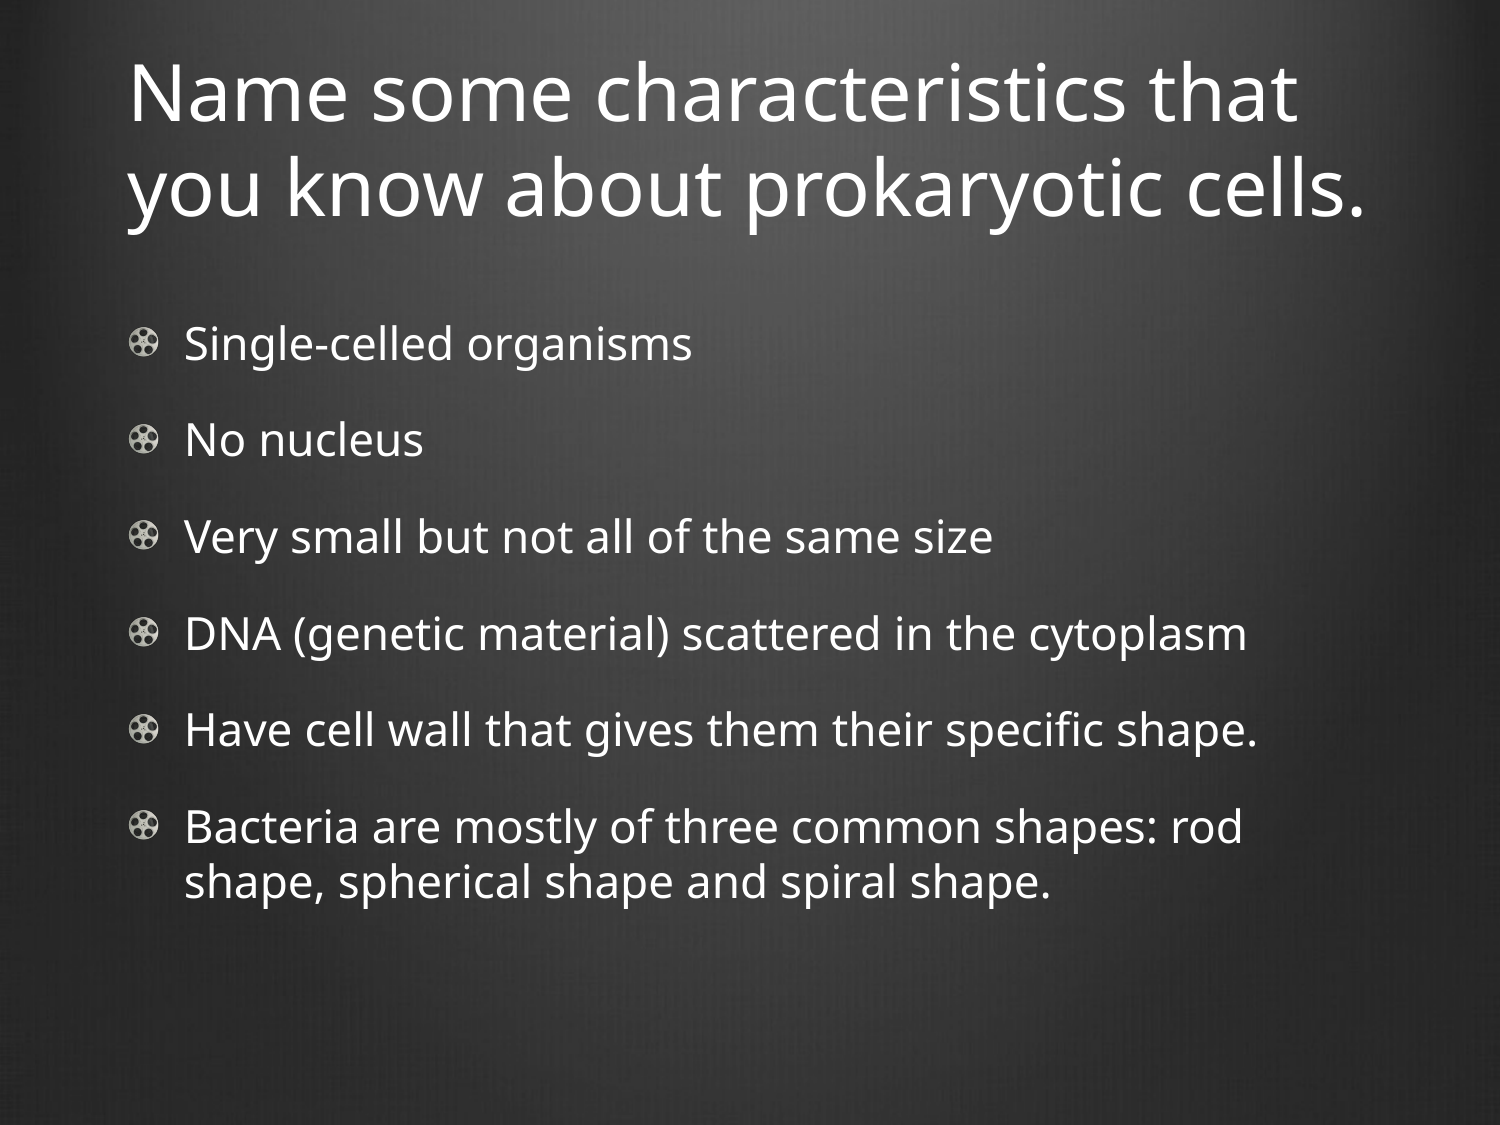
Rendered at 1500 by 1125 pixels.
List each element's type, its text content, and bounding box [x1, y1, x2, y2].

picture [127, 712, 160, 745]
title Name some characteristics that you know about prokaryotic cells. [112, 19, 1388, 255]
picture [127, 808, 160, 841]
picture [127, 325, 160, 358]
list Single-celled organisms No nucleus Very small but not all of the same size DNA (genetic material) scattered in the cytoplasm Have cell wall that gives them their specific shape. Bacteria are mostly of three common shapes: rod shape, spherical shape and spiral shape. [112, 306, 1388, 1005]
picture [127, 615, 160, 648]
picture [127, 518, 160, 551]
picture [127, 422, 160, 455]
